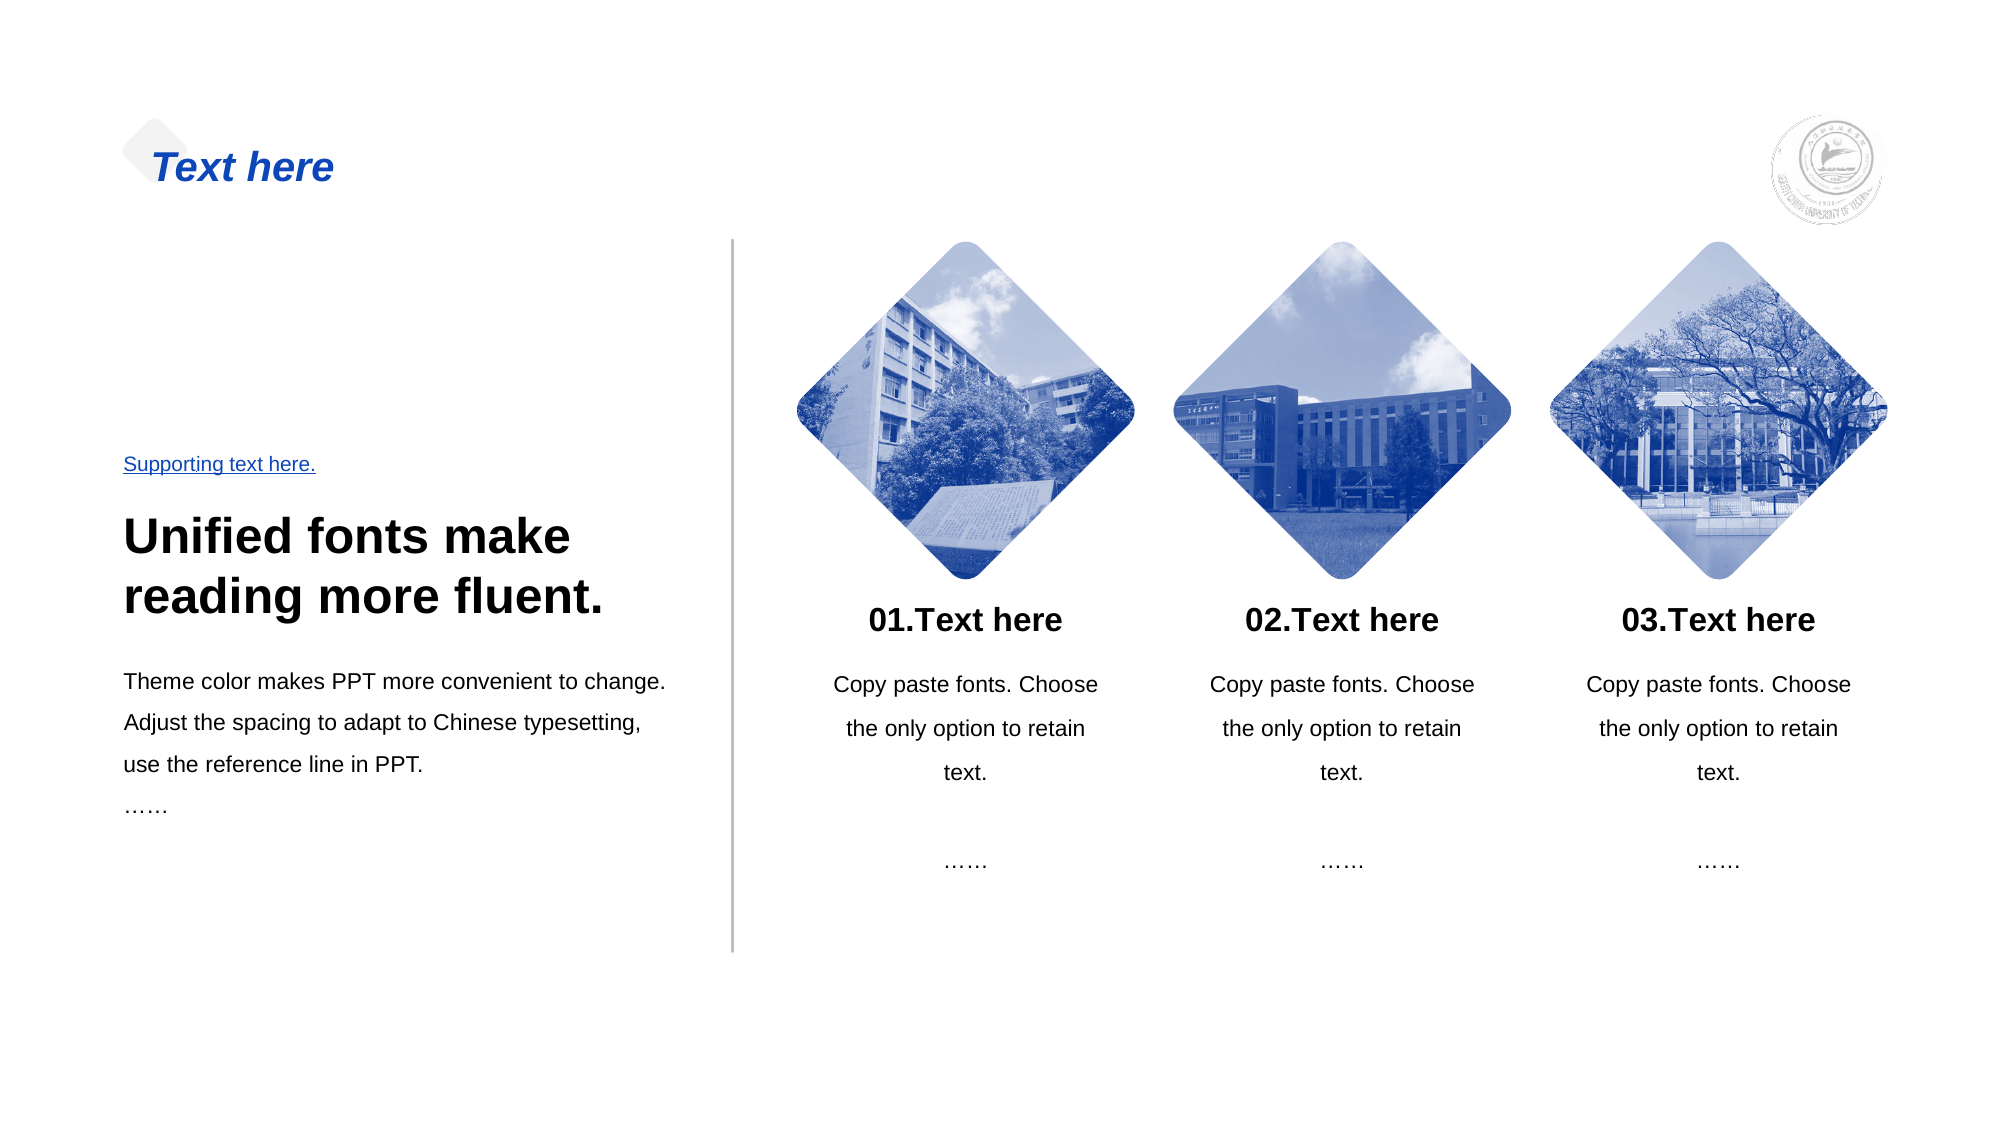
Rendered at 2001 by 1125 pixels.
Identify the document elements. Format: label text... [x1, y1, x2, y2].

title Text here [135, 29, 1916, 199]
picture [1771, 199, 1882, 225]
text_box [108, 239, 1890, 952]
